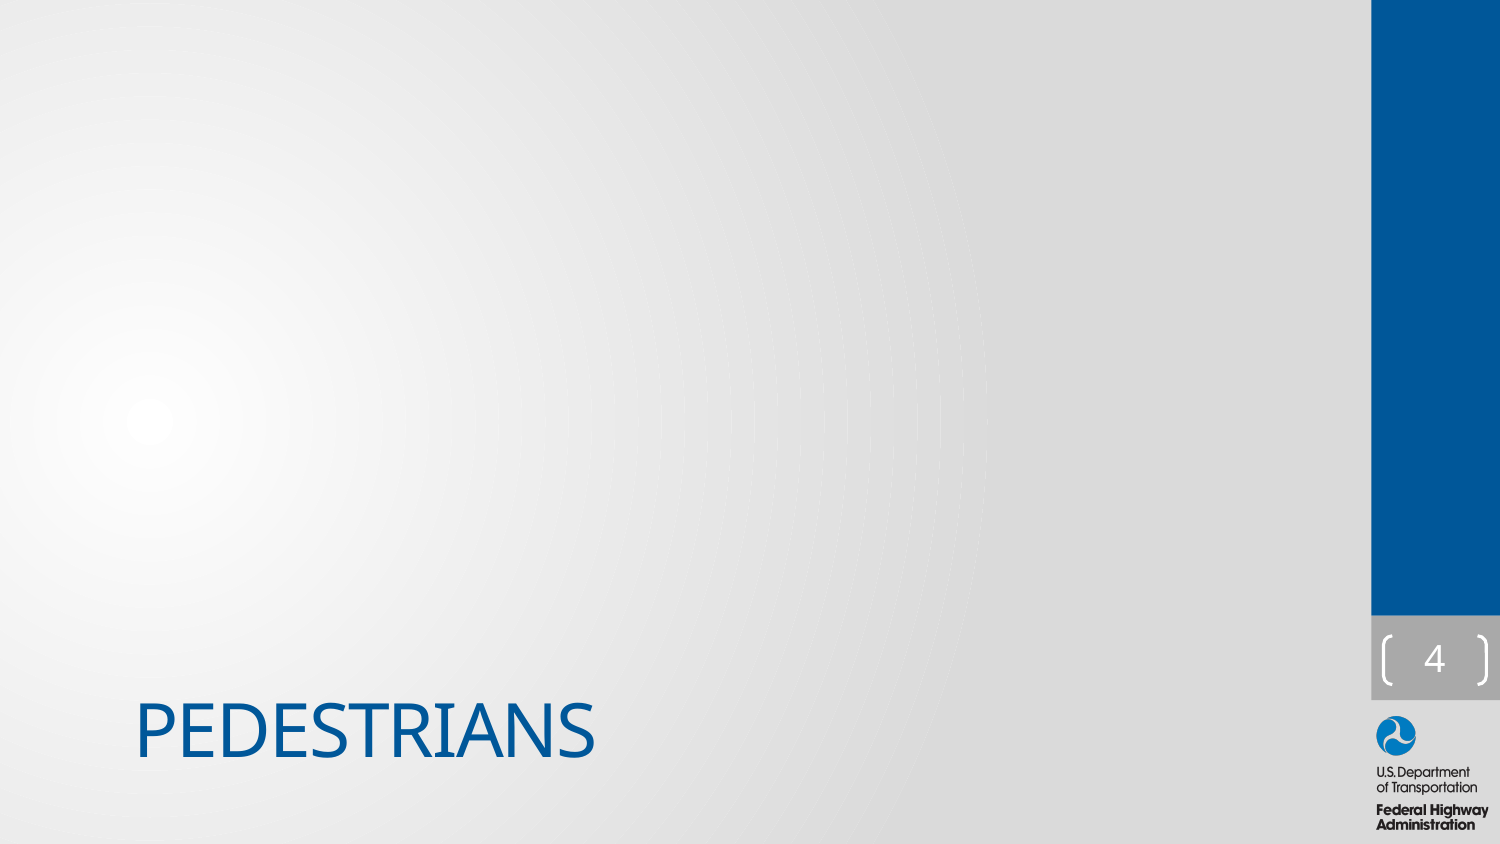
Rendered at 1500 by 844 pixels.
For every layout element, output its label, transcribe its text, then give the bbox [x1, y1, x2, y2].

slide_number 4 [1381, 634, 1488, 687]
title Pedestrians [118, 675, 1375, 819]
